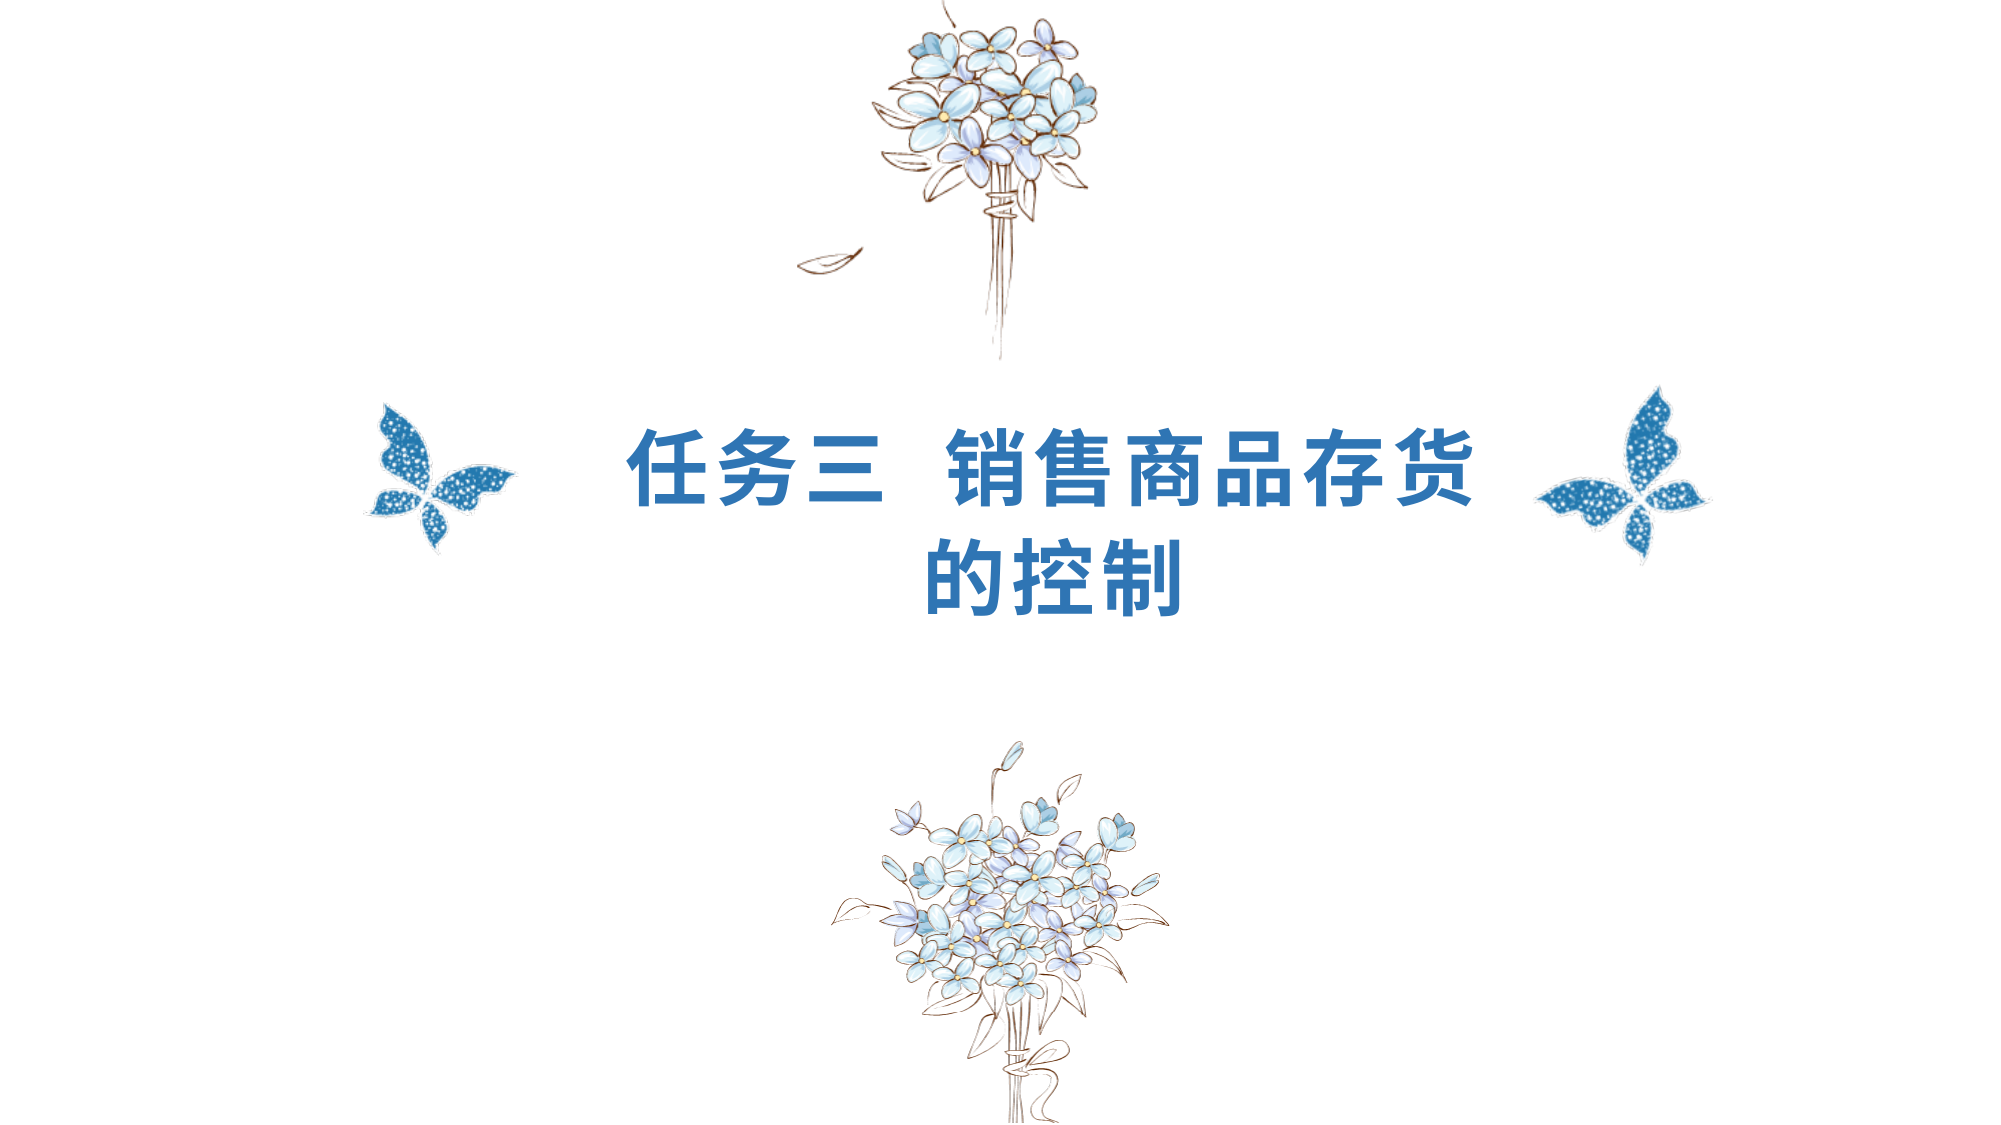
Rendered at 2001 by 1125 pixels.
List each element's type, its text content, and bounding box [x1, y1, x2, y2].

picture [831, 741, 1170, 1123]
picture [797, 0, 1099, 362]
title 任务三 销售商品存货的控制 [586, 515, 1521, 635]
picture [363, 402, 519, 556]
picture [1514, 380, 1724, 588]
